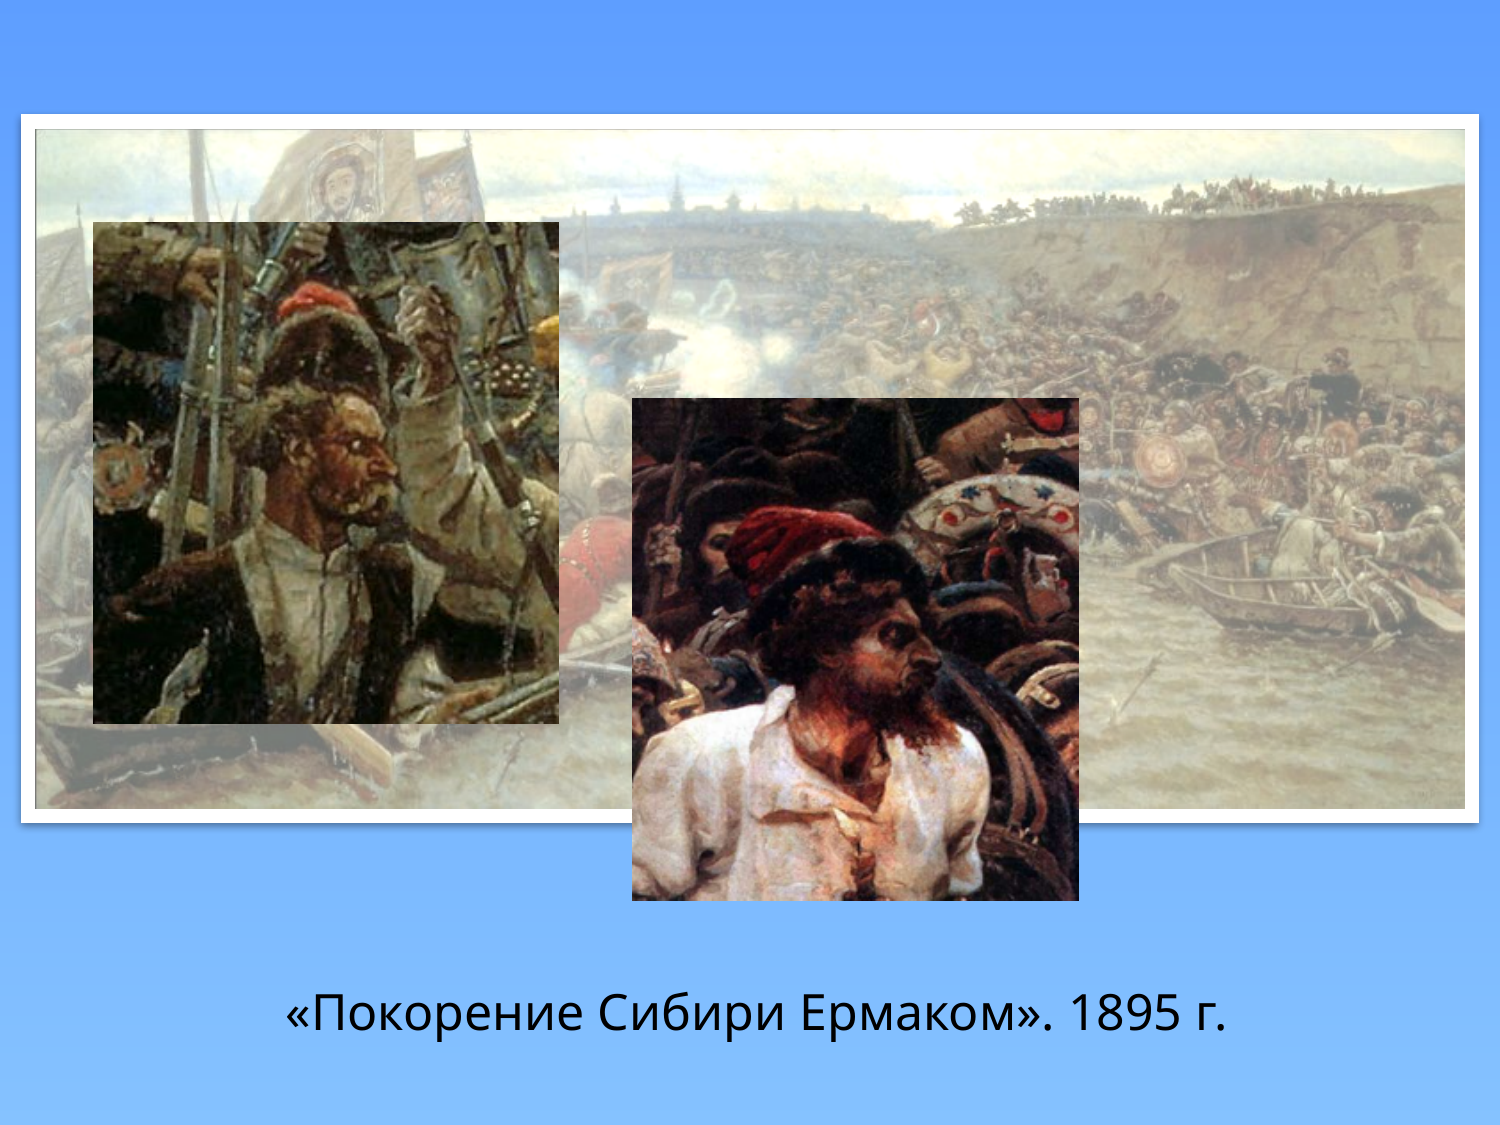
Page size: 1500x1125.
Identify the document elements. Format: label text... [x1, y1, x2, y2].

picture [34, 128, 1466, 901]
text_box «Покорение Сибири Ермаком». 1895 г. [81, 972, 1432, 1076]
